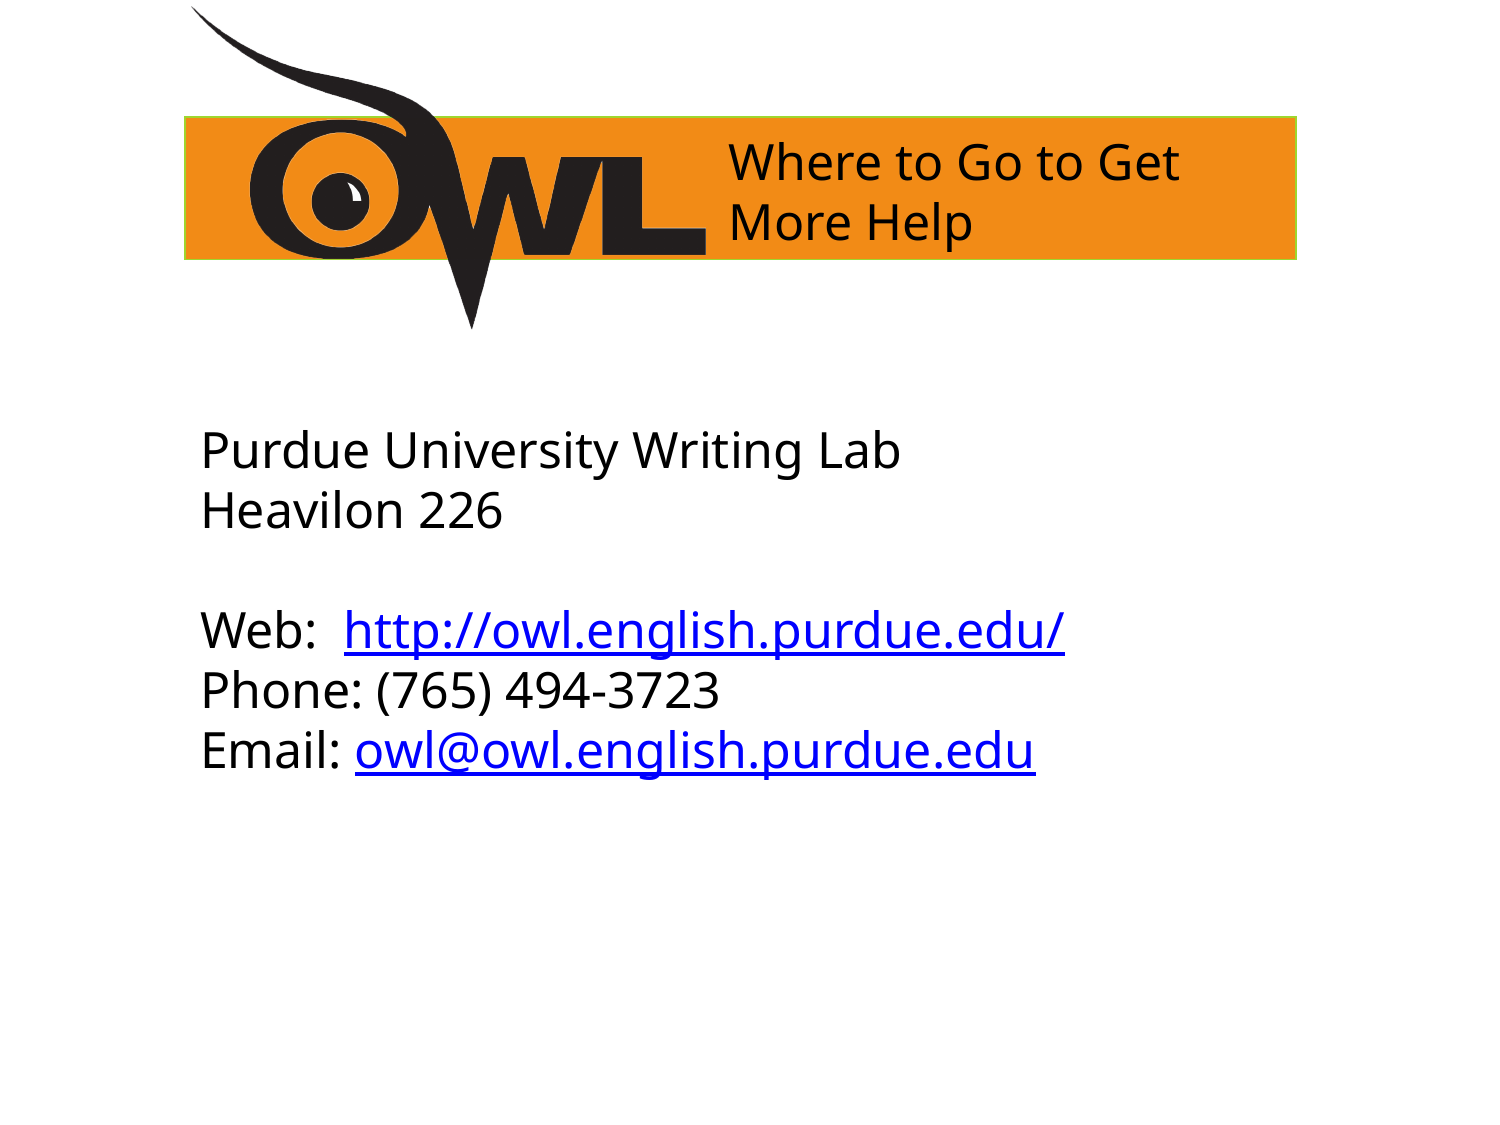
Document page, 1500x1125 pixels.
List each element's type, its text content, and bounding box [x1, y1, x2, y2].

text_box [184, 0, 1297, 332]
text_box Purdue University Writing Lab Heavilon 226 Web: http://owl.english.purdue.edu/ Phone: (765) 494-3723 Email: owl@owl.english.purdue.edu [185, 410, 1297, 850]
